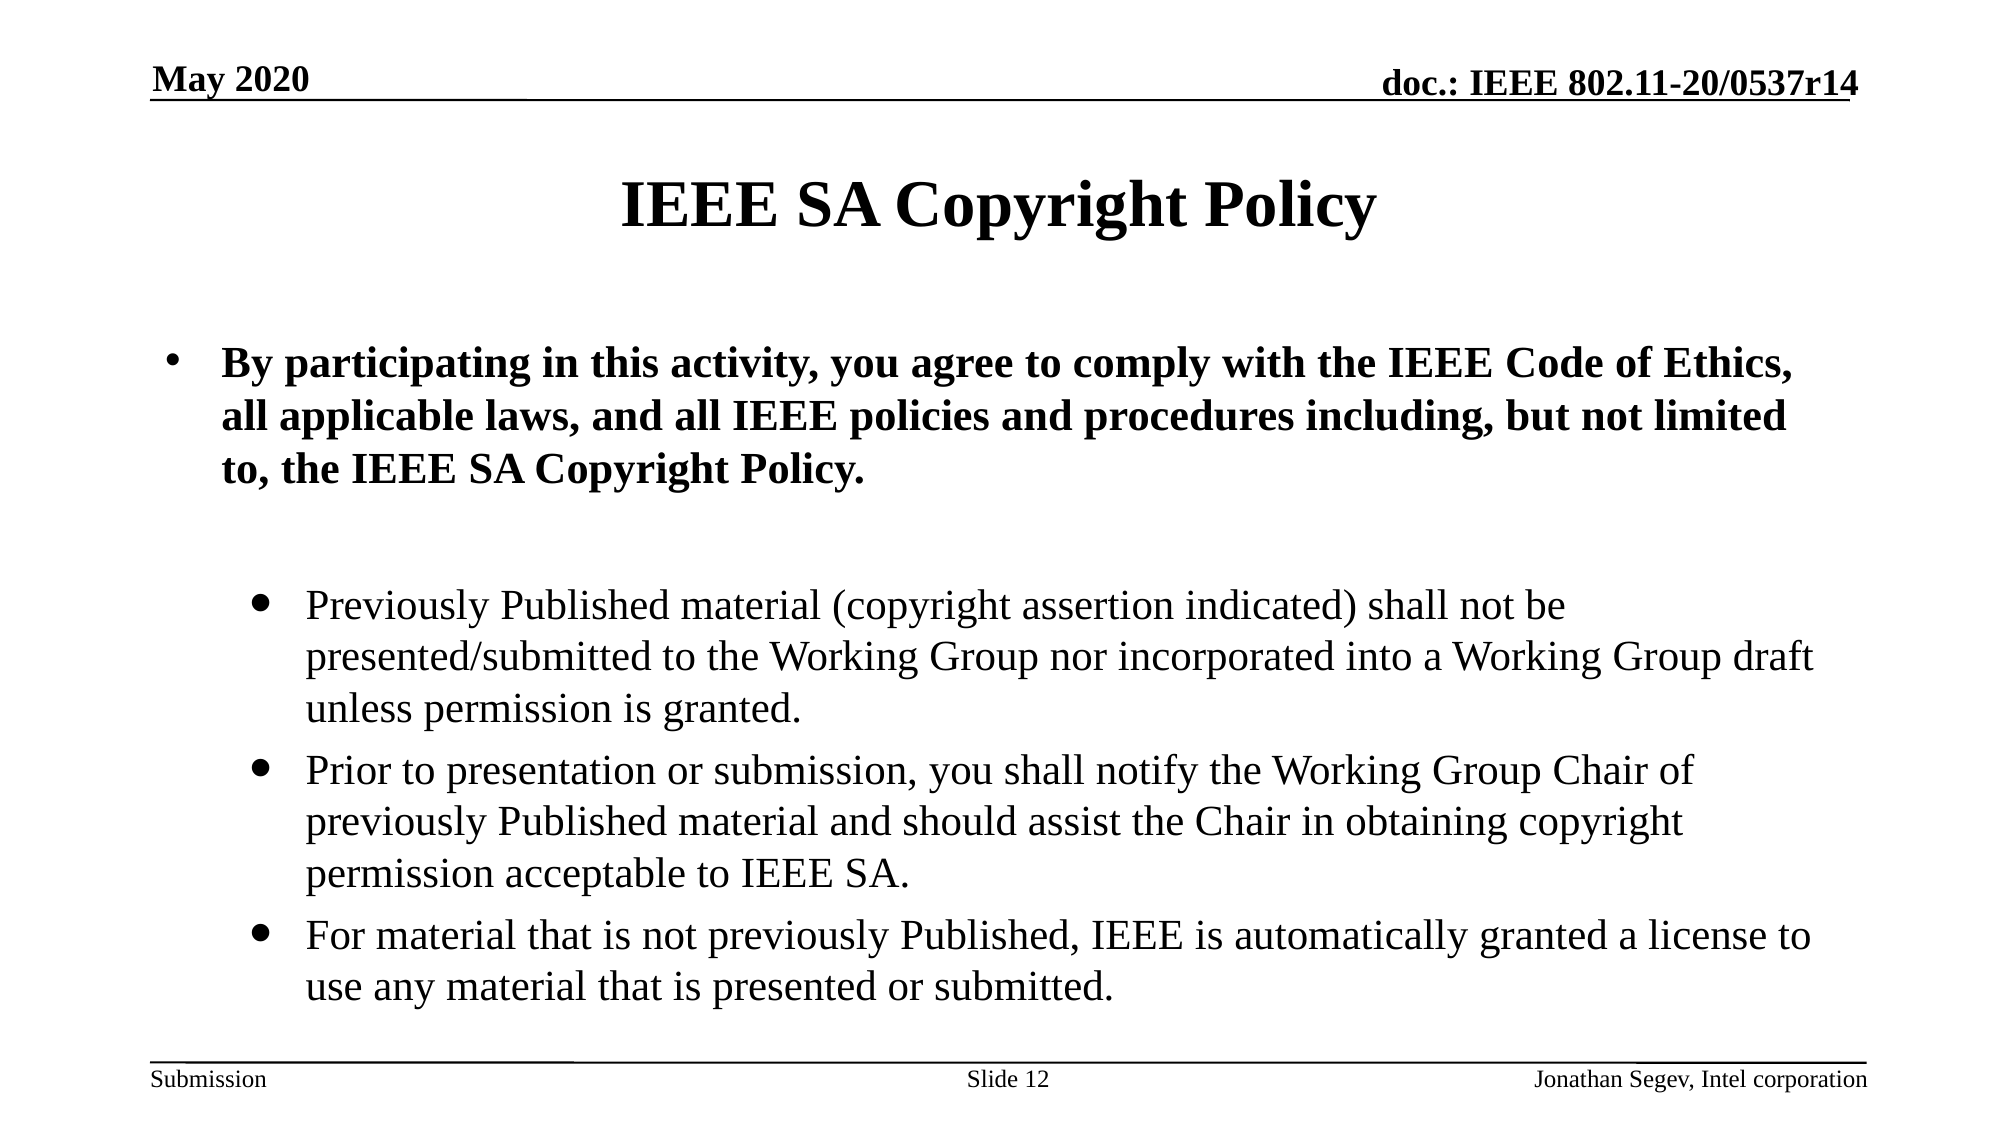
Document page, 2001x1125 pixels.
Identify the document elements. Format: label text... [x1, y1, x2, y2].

list By participating in this activity, you agree to comply with the IEEE Code of Ethics, all applicable laws, and all IEEE policies and procedures including, but not limited to, the IEEE SA Copyright Policy. Previously Published material (copyright assertion indicated) shall not be presented/submitted to the Working Group nor incorporated into a Working Group draft unless permission is granted. Prior to presentation or submission, you shall notify the Working Group Chair of previously Published material and should assist the Chair in obtaining copyright permission acceptable to IEEE SA. For material that is not previously Published, IEEE is automatically granted a license to use any material that is presented or submitted. [149, 324, 1850, 1000]
footer Jonathan Segev, Intel corporation [1171, 1061, 1869, 1093]
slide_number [152, 54, 563, 100]
title IEEE SA Copyright Policy [149, 112, 1850, 288]
slide_number Slide 12 [950, 1061, 1067, 1123]
